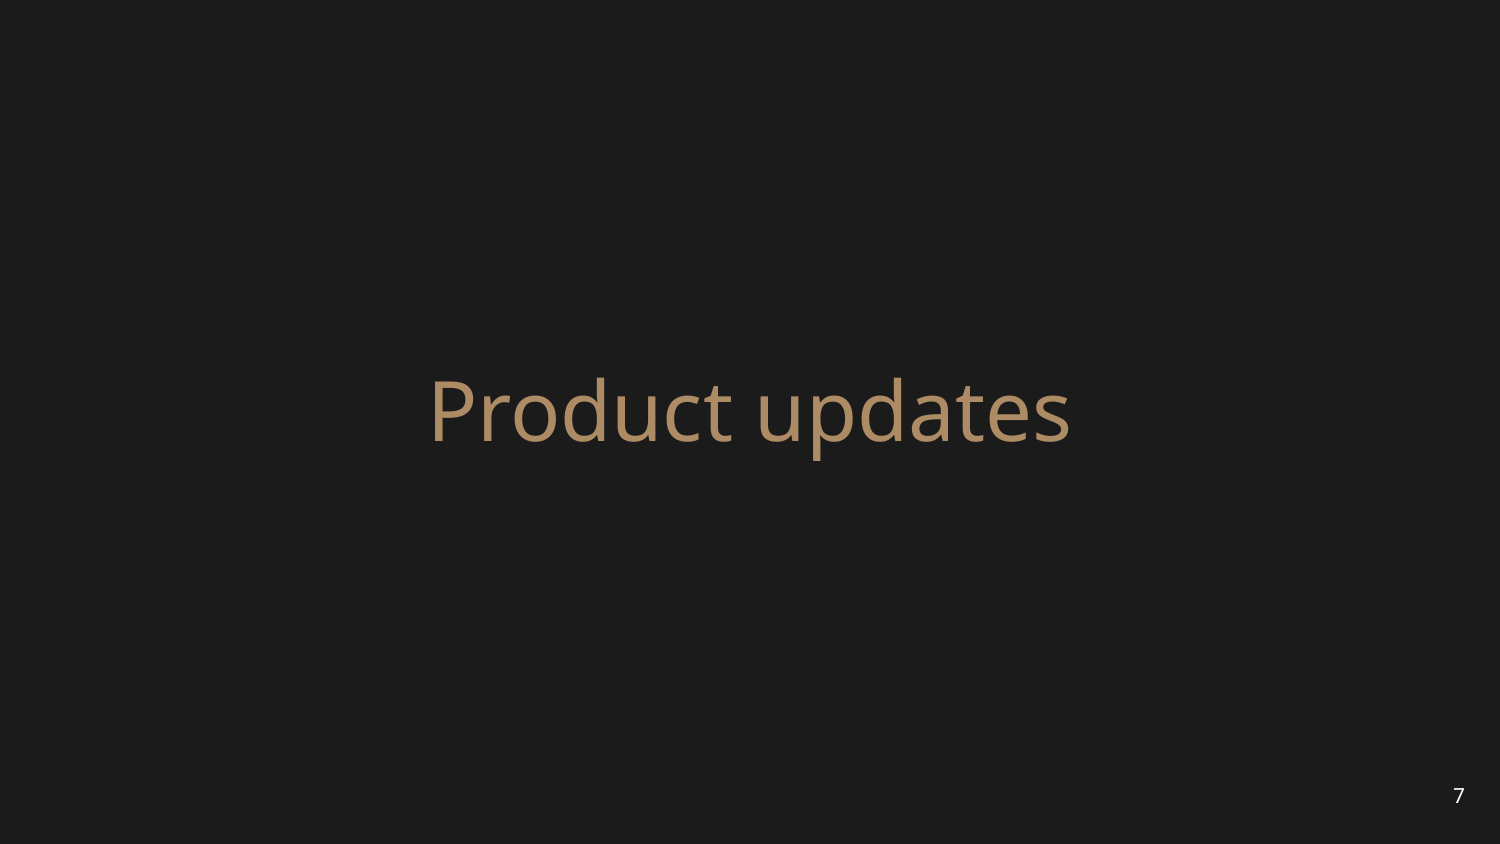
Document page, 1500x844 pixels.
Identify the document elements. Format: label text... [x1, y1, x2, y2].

title Product updates [51, 72, 1449, 753]
slide_number 7 [1389, 764, 1480, 830]
